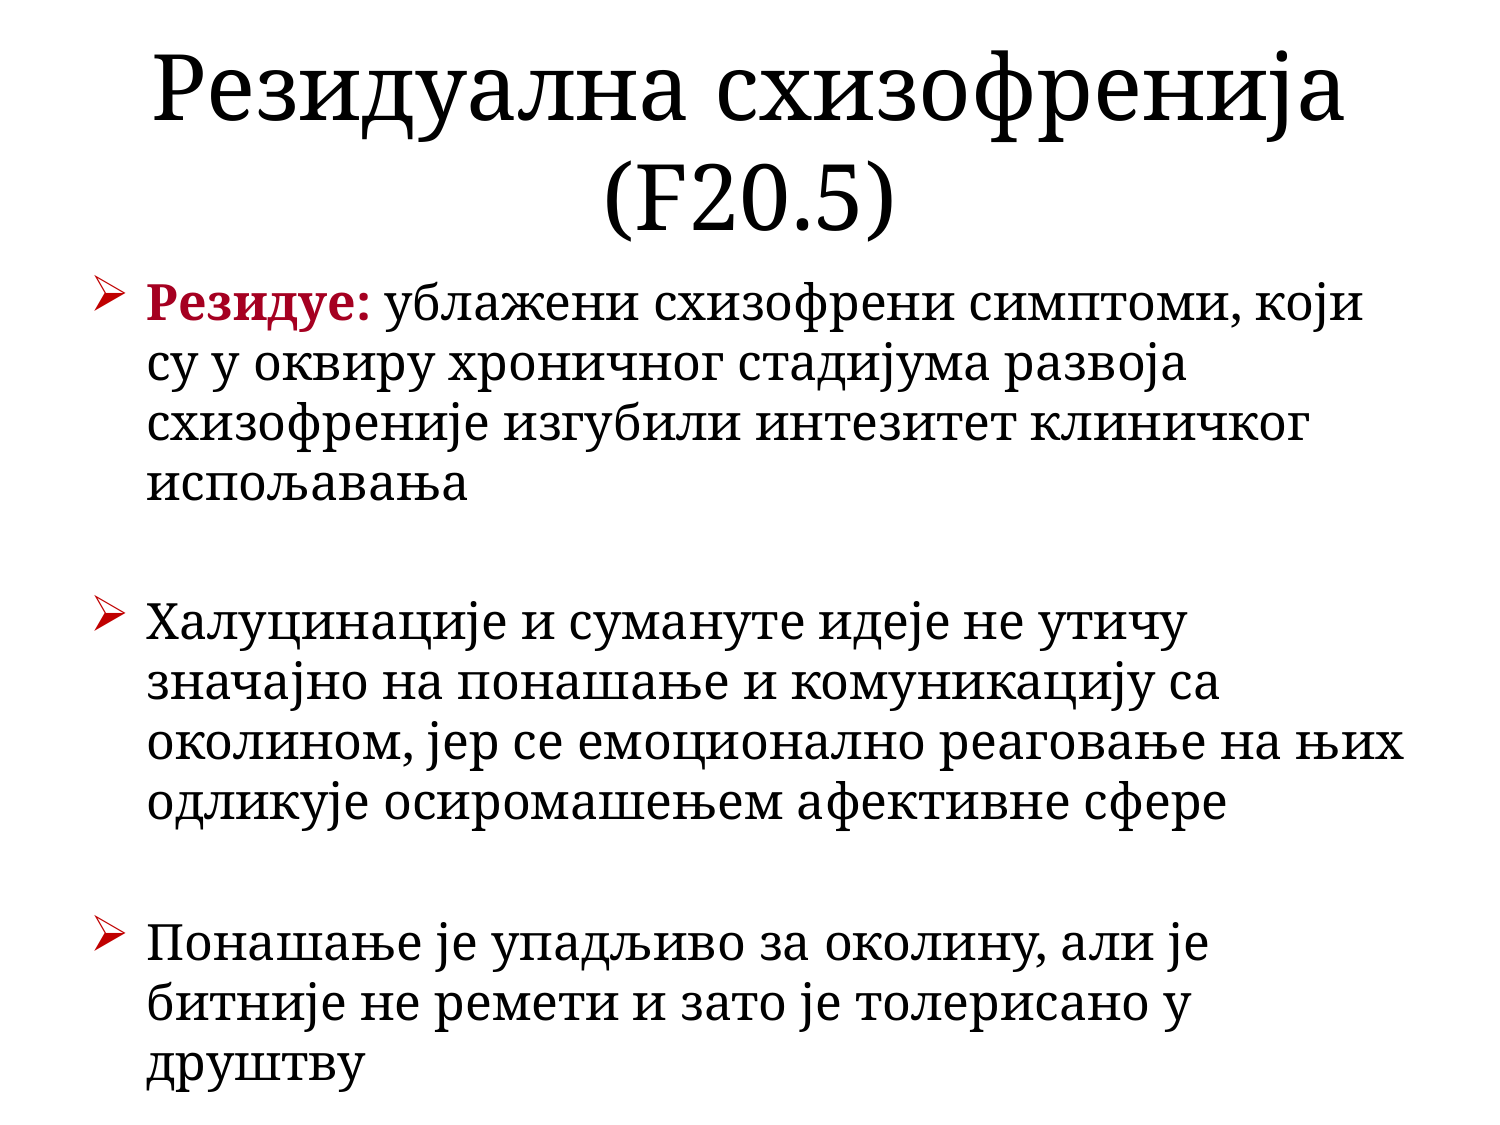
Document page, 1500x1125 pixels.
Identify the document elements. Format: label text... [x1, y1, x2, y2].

list Резидуе: ублажени схизофрени симптоми, који су у оквиру хроничног стадијума развоја схизофреније изгубили интезитет клиничког испољавања Халуцинације и сумануте идеје не утичу значајно на понашање и комуникацију са околином, јер се емоционално реаговање на њих одликује осиромашењем афективне сфере Понашање је упадљиво за околину, али је битније не ремети и зато је толерисано у друштву [74, 262, 1426, 1006]
title Резидуална схизофренија (F20.5) [74, 44, 1426, 233]
